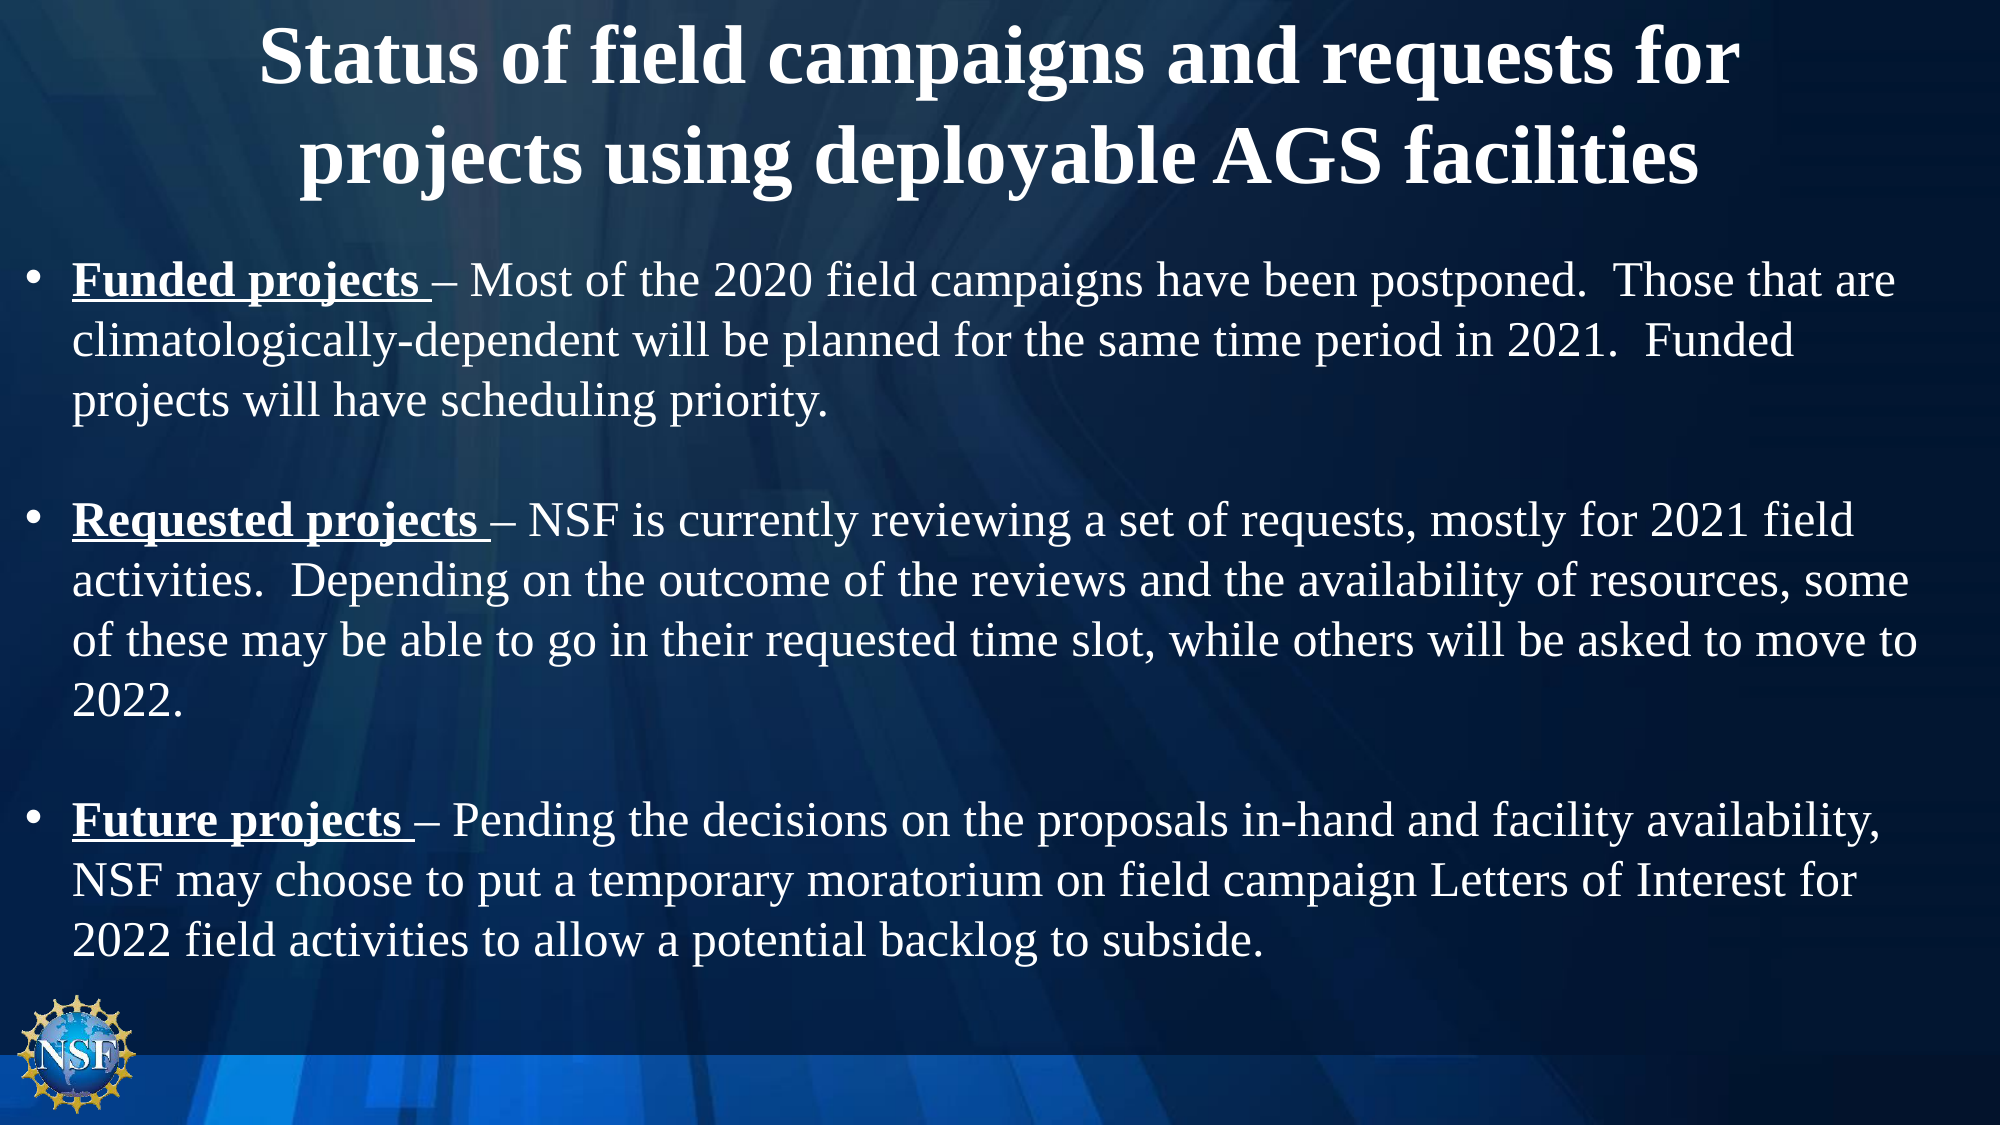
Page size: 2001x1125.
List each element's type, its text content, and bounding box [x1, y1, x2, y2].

title Status of field campaigns and requests for projects using deployable AGS facilities [150, 0, 1850, 202]
list Funded projects – Most of the 2020 field campaigns have been postponed. Those that are climatologically-dependent will be planned for the same time period in 2021. Funded projects will have scheduling priority. Requested projects – NSF is currently reviewing a set of requests, mostly for 2021 field activities. Depending on the outcome of the reviews and the availability of resources, some of these may be able to go in their requested time slot, while others will be asked to move to 2022. Future projects – Pending the decisions on the proposals in-hand and facility availability, NSF may choose to put a temporary moratorium on field campaign Letters of Interest for 2022 field activities to allow a potential backlog to subside. [24, 246, 1950, 1096]
picture [0, 0, 2000, 1125]
